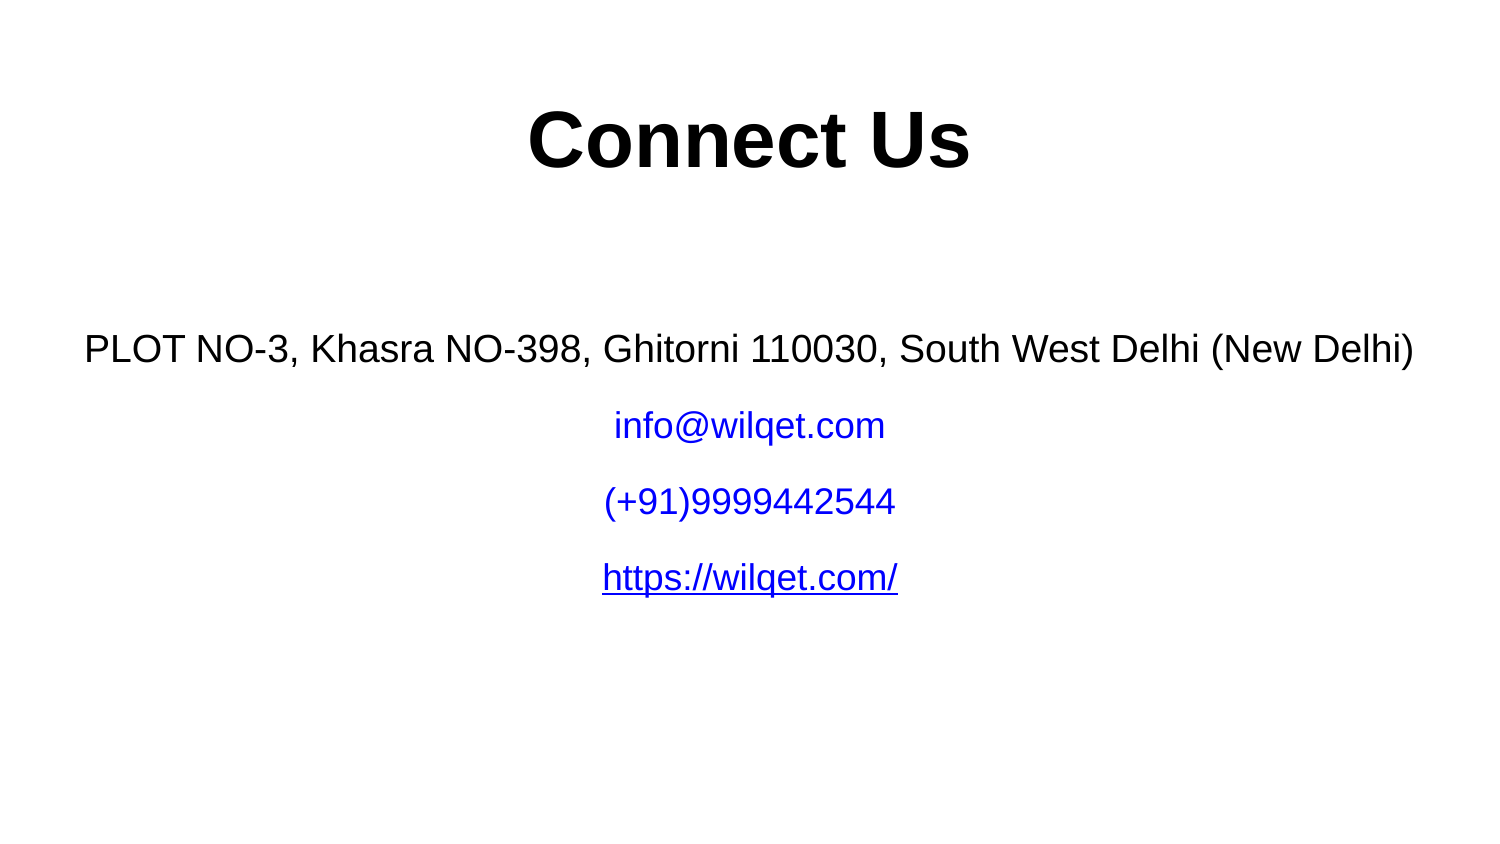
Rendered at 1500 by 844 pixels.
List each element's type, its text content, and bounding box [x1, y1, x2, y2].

list PLOT NO-3, Khasra NO-398, Ghitorni 110030, South West Delhi (New Delhi) info@wilqet.com (+91)9999442544 https://wilqet.com/ [51, 301, 1449, 613]
title Connect Us [51, 72, 1449, 205]
